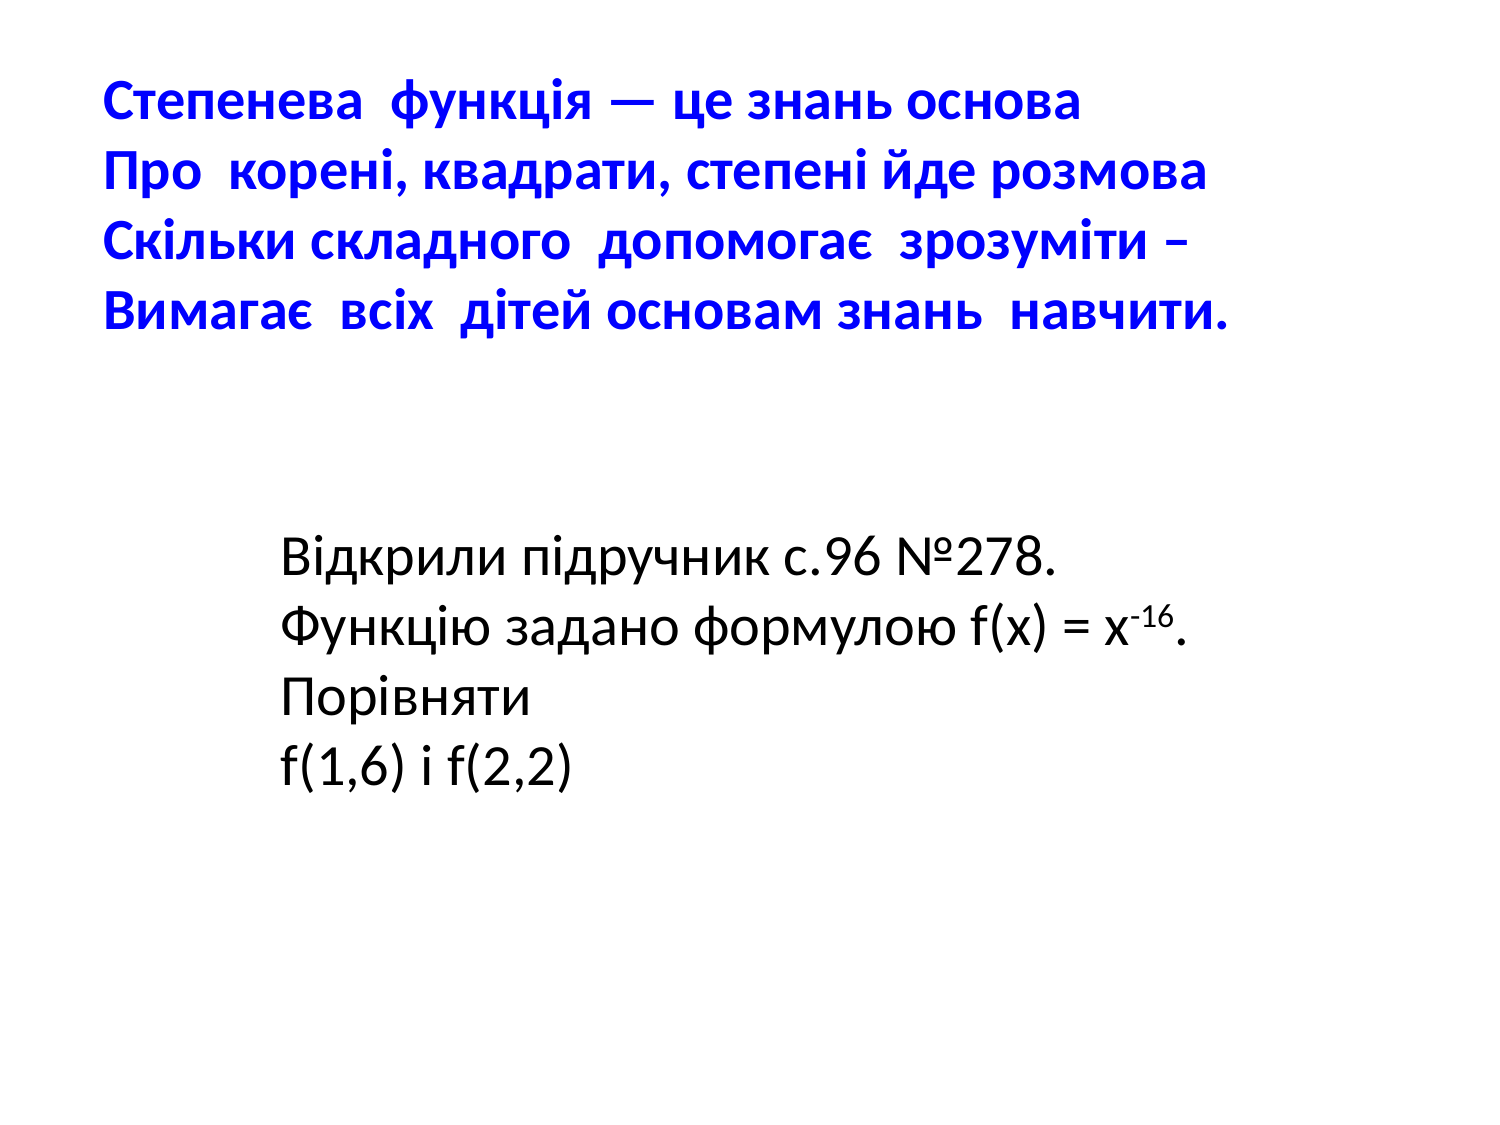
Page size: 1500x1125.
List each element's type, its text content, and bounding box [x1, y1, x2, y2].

text_box Відкрили підручник с.96 №278. Функцію задано формулою f(x) = x-16. Порівняти f(1,6) і f(2,2) [265, 509, 1447, 805]
text_box Степенева функція — це знань основа Про корені, квадрати, степені йде розмова Скільки складного допомогає зрозуміти – Вимагає всіх дітей основам знань навчити. [88, 53, 1412, 349]
